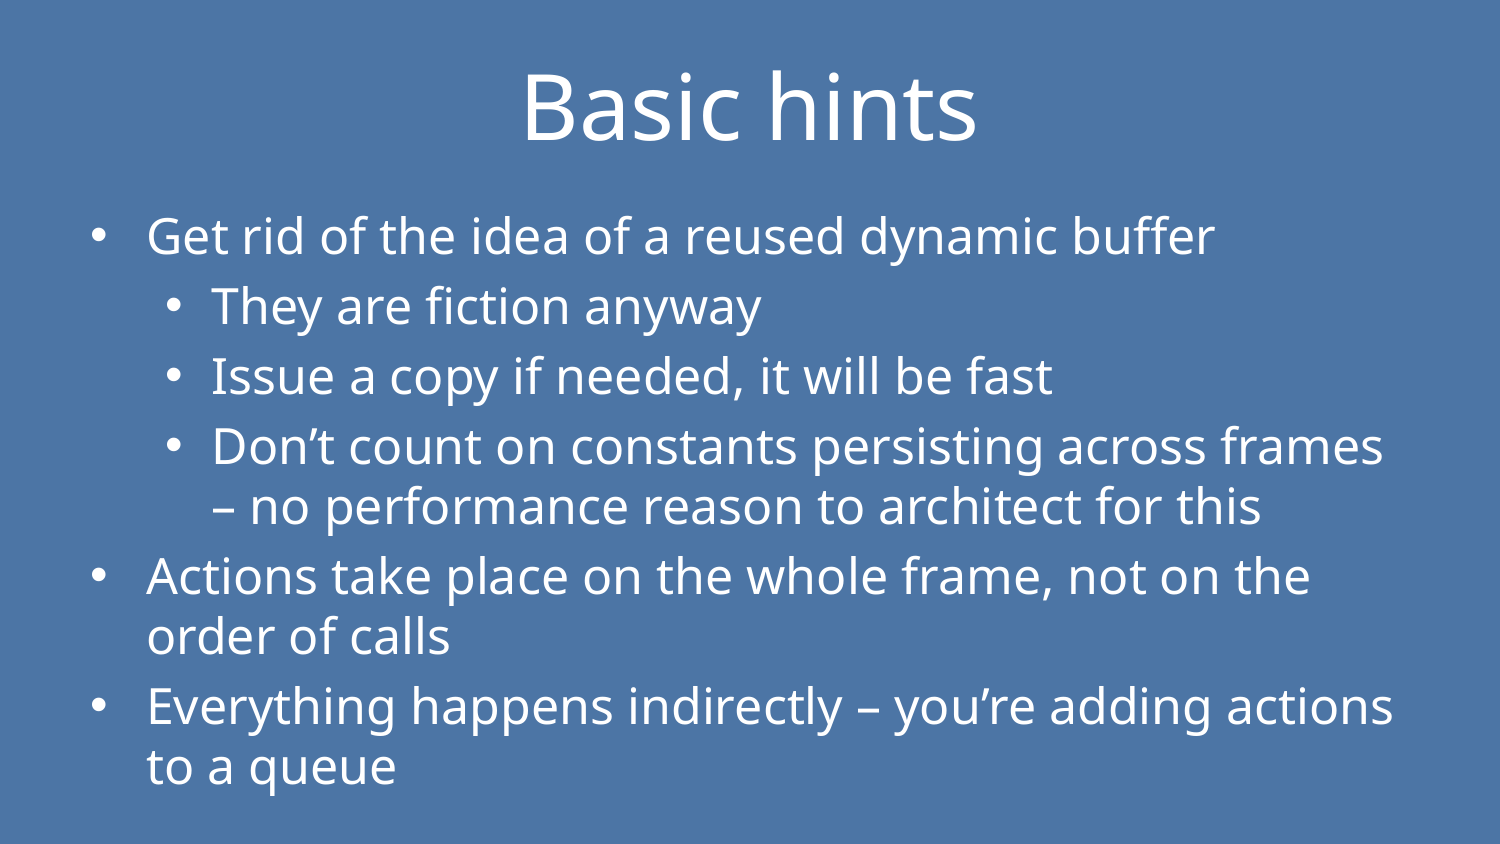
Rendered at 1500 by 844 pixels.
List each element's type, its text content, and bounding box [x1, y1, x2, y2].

list Get rid of the idea of a reused dynamic buffer They are fiction anyway Issue a copy if needed, it will be fast Don’t count on constants persisting across frames – no performance reason to architect for this Actions take place on the whole frame, not on the order of calls Everything happens indirectly – you’re adding actions to a queue [75, 196, 1425, 754]
title Basic hints [75, 33, 1425, 175]
